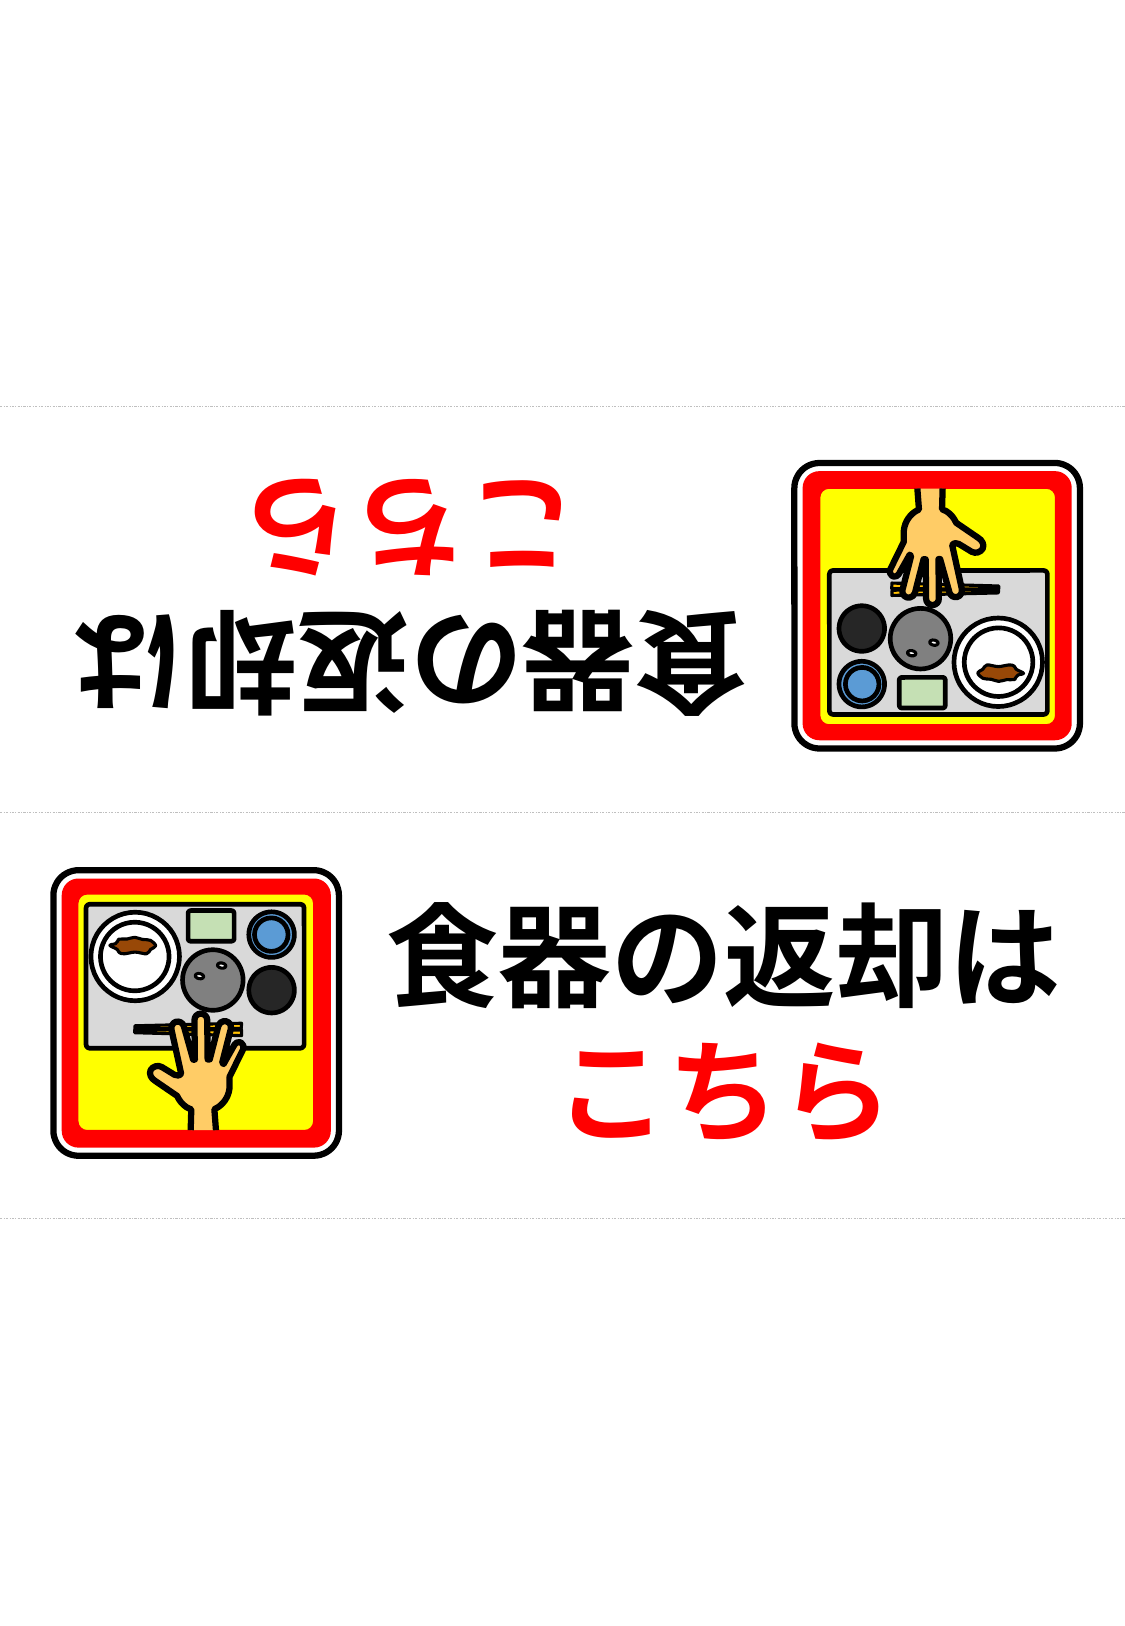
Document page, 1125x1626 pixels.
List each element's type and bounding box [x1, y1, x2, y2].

text_box [53, 452, 1080, 749]
text_box [53, 870, 1080, 1167]
